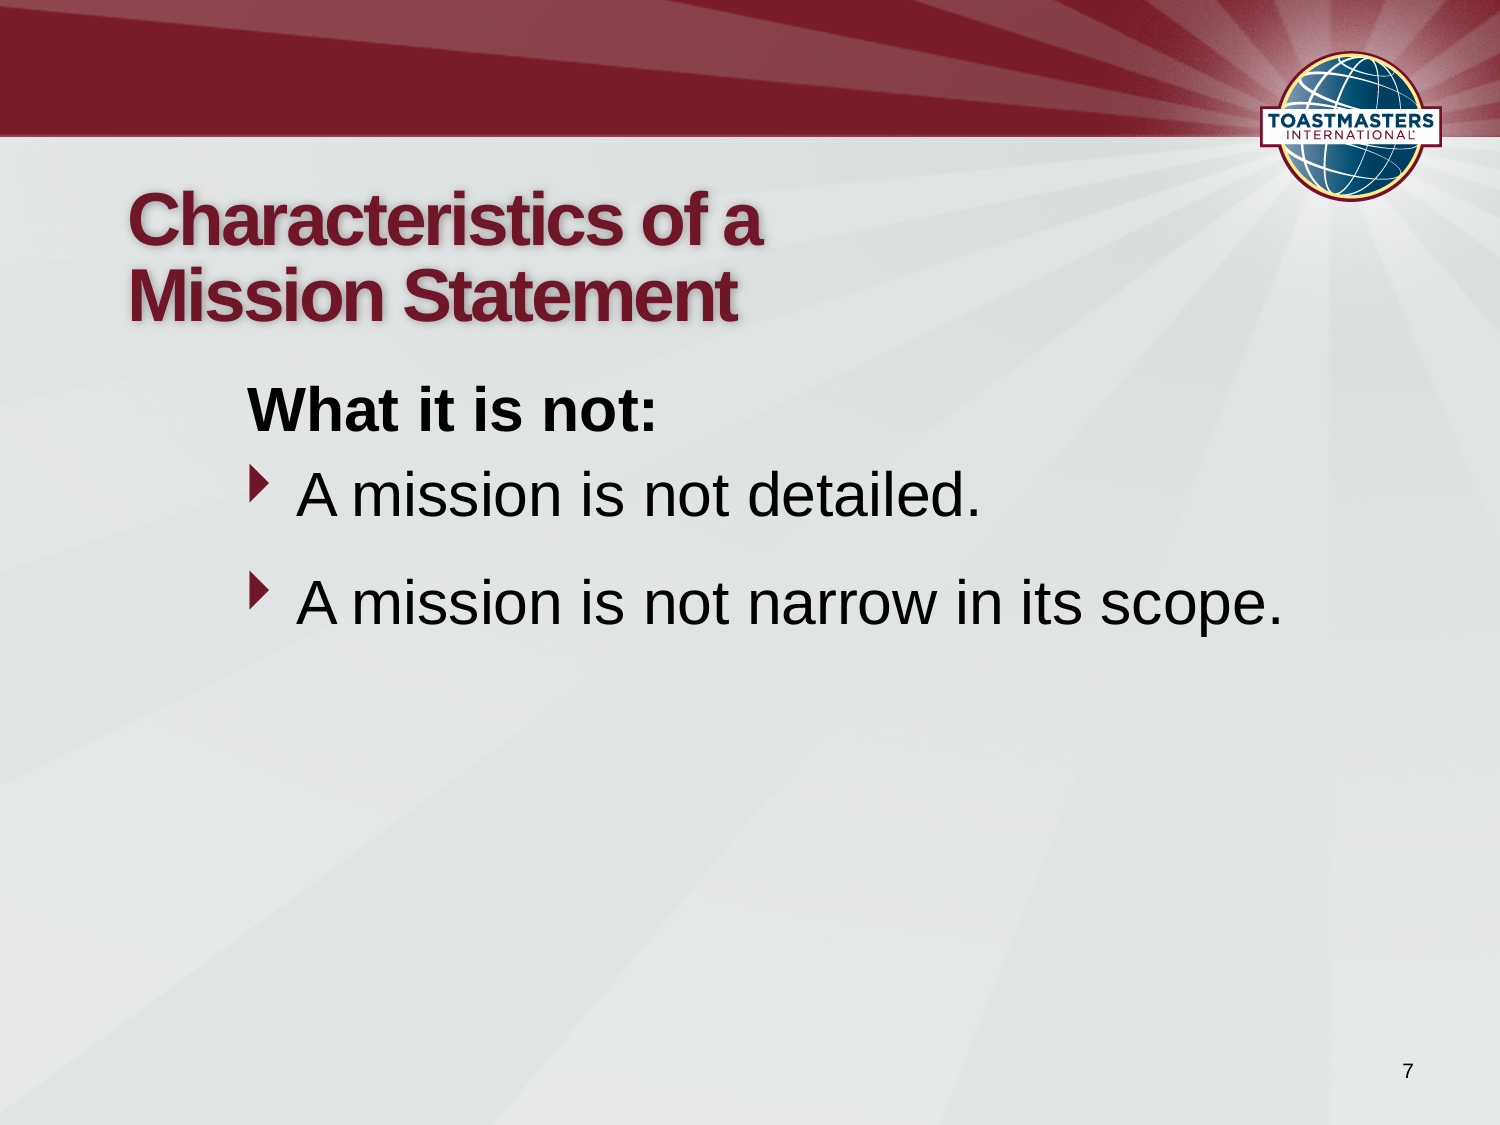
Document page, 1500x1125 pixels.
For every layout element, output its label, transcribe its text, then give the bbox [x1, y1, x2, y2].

text_box 7 [1387, 1050, 1428, 1090]
text_box What it is not: [232, 361, 1475, 451]
title Characteristics of a Mission Statement [112, 166, 1188, 355]
list A mission is not detailed. A mission is not narrow in its scope. [215, 424, 1350, 1013]
picture [0, 0, 1500, 1125]
